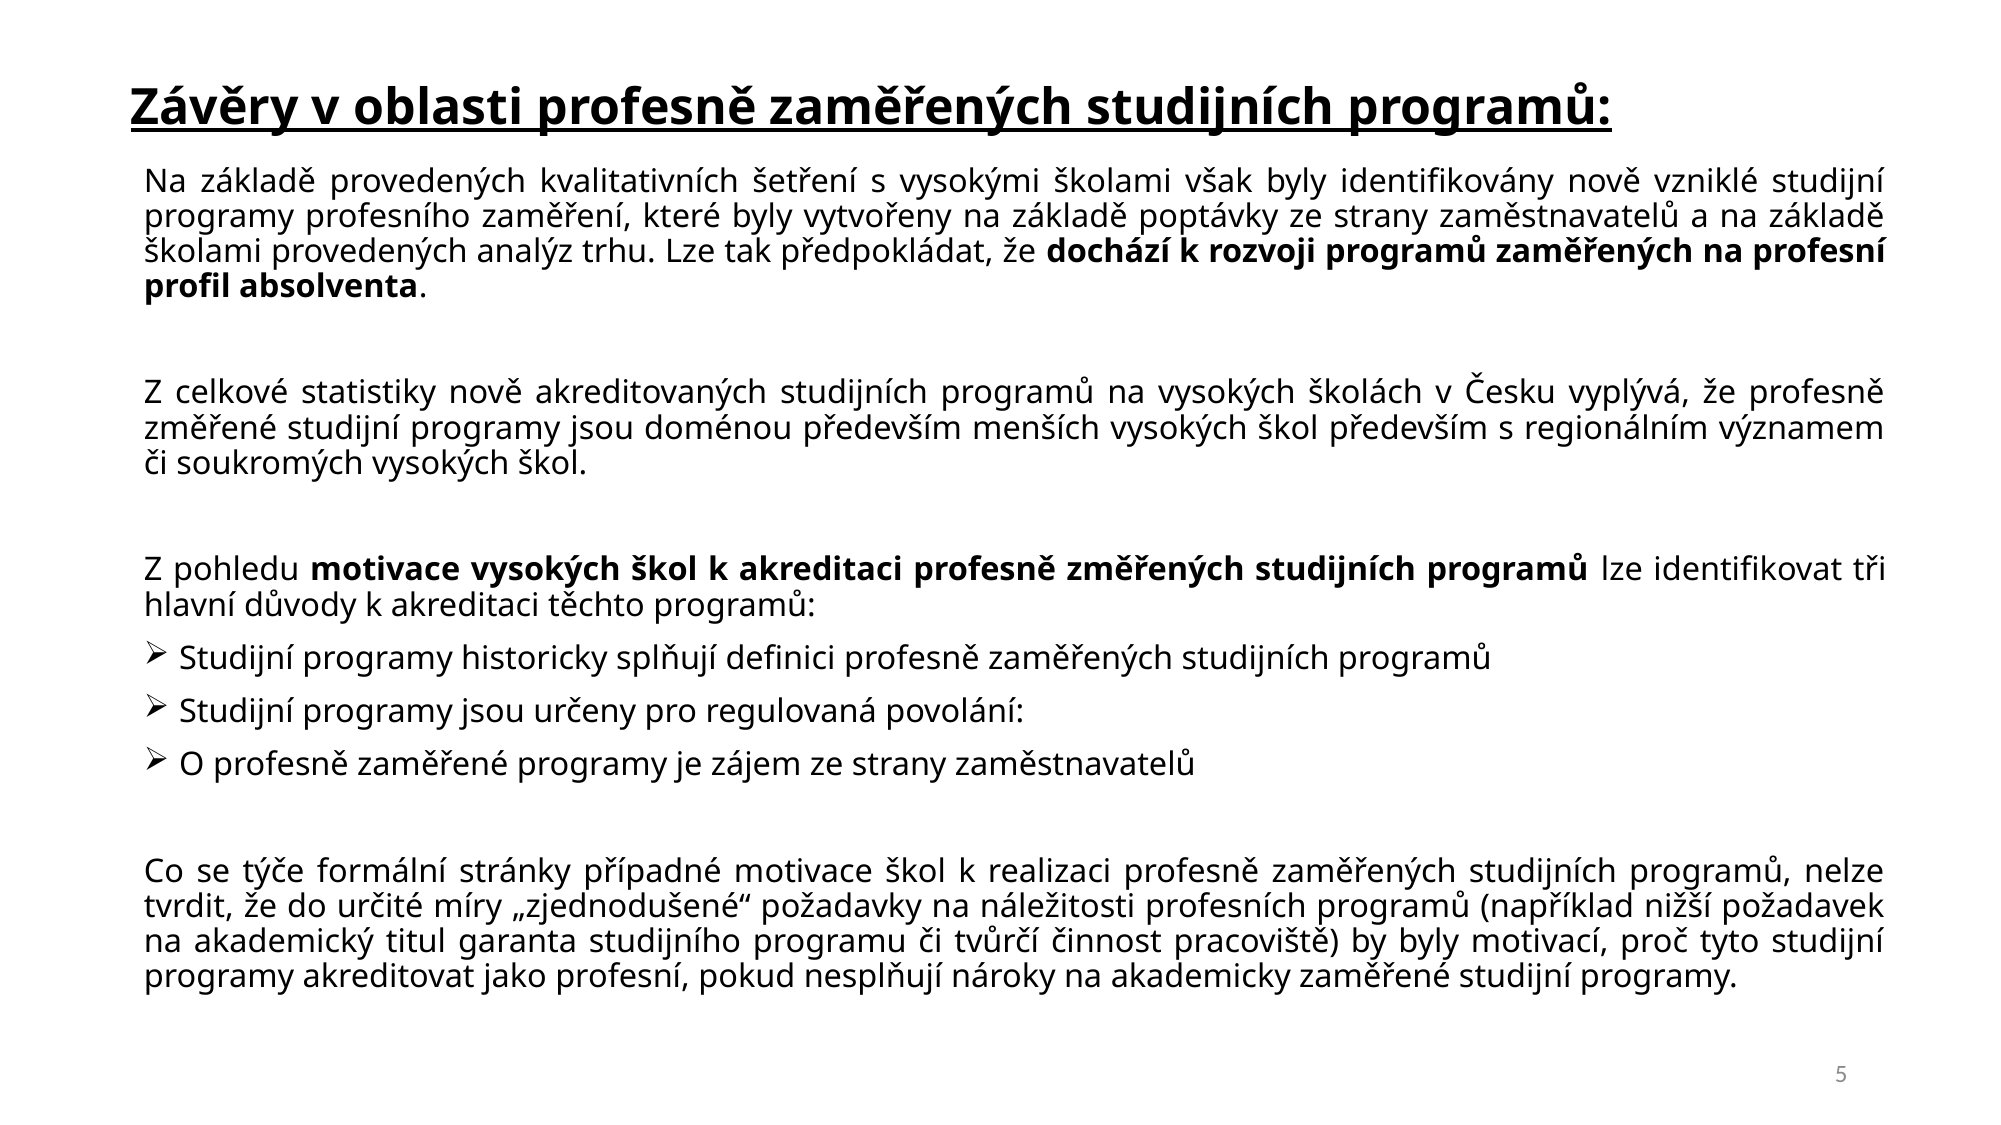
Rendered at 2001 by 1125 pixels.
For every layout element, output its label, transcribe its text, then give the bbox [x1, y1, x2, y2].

title Závěry v oblasti profesně zaměřených studijních programů: [115, 59, 1841, 157]
text_box Na základě provedených kvalitativních šetření s vysokými školami však byly identifikovány nově vzniklé studijní programy profesního zaměření, které byly vytvořeny na základě poptávky ze strany zaměstnavatelů a na základě školami provedených analýz trhu. Lze tak předpokládat, že dochází k rozvoji programů zaměřených na profesní profil absolventa. Z celkové statistiky nově akreditovaných studijních programů na vysokých školách v Česku vyplývá, že profesně změřené studijní programy jsou doménou především menších vysokých škol především s regionálním významem či soukromých vysokých škol. Z pohledu motivace vysokých škol k akreditaci profesně změřených studijních programů lze identifikovat tři hlavní důvody k akreditaci těchto programů: Studijní programy historicky splňují definici profesně zaměřených studijních programů Studijní programy jsou určeny pro regulovaná povolání: O profesně zaměřené programy je zájem ze strany zaměstnavatelů Co se týče formální stránky případné motivace škol k realizaci profesně zaměřených studijních programů, nelze tvrdit, že do určité míry „zjednodušené“ požadavky na náležitosti profesních programů (například nižší požadavek na akademický titul garanta studijního programu či tvůrčí činnost pracoviště) by byly motivací, proč tyto studijní programy akreditovat jako profesní, pokud nesplňují nároky na akademicky zaměřené studijní programy. [128, 156, 1902, 1043]
slide_number 5 [1412, 1043, 1863, 1103]
